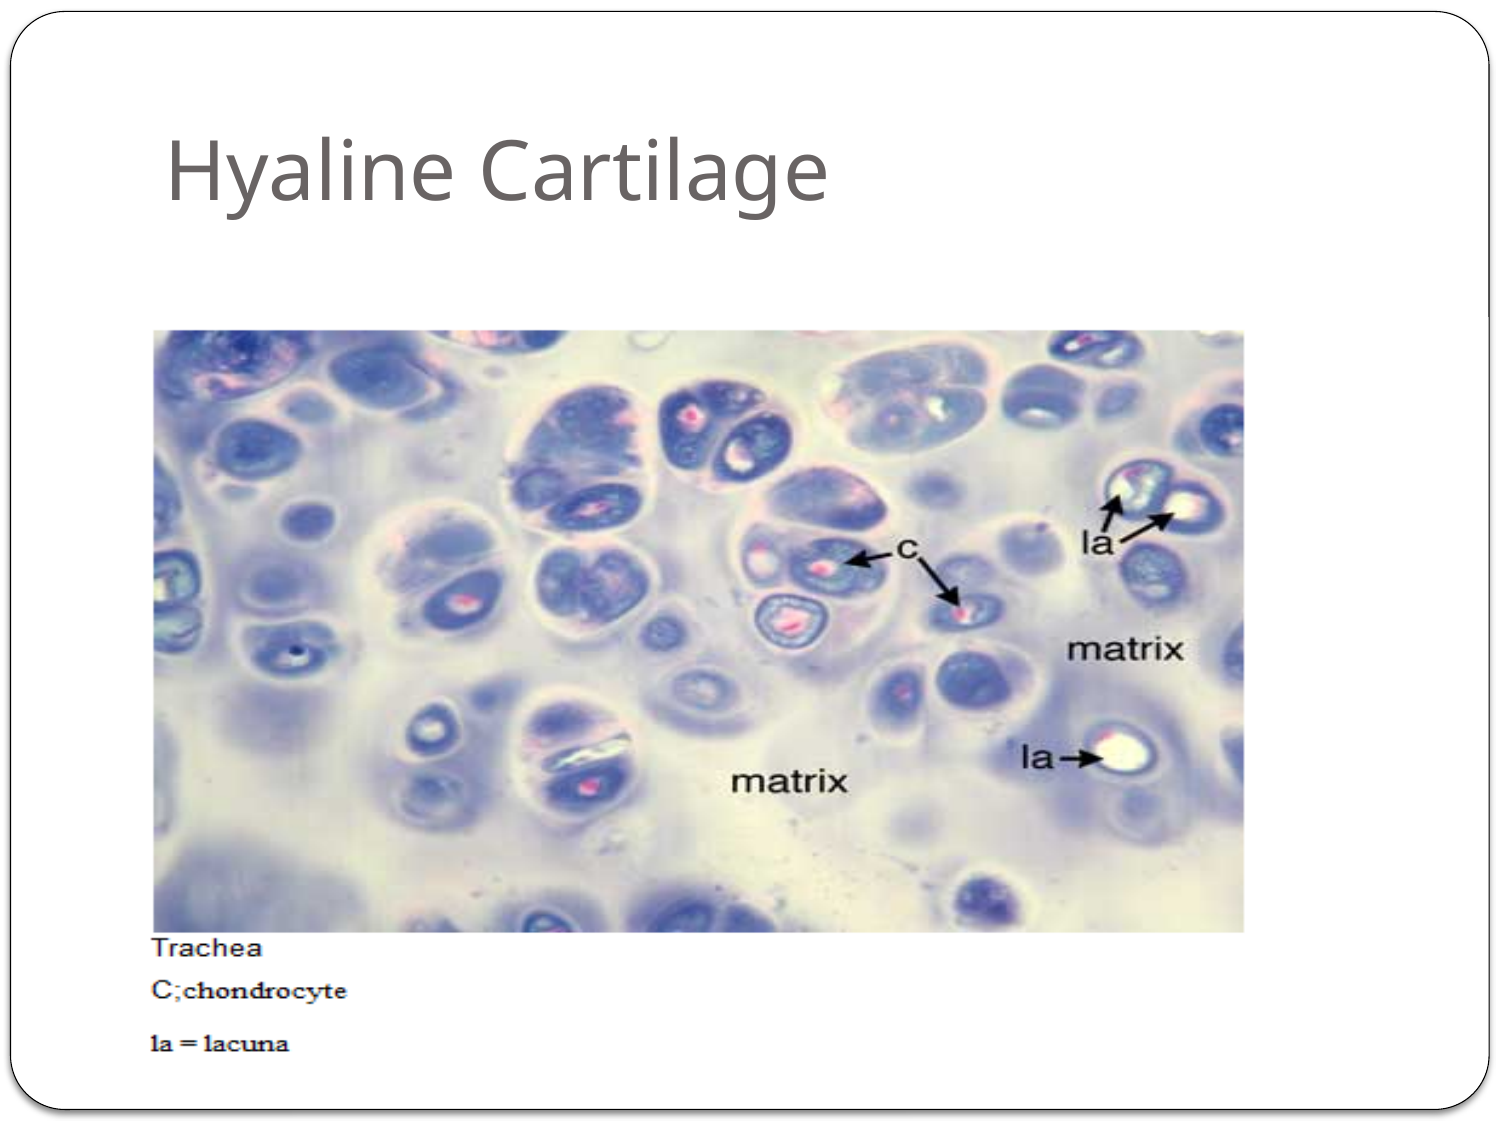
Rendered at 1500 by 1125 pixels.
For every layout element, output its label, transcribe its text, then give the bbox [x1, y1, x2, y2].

title Hyaline Cartilage [150, 45, 1425, 233]
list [147, 327, 1247, 1059]
